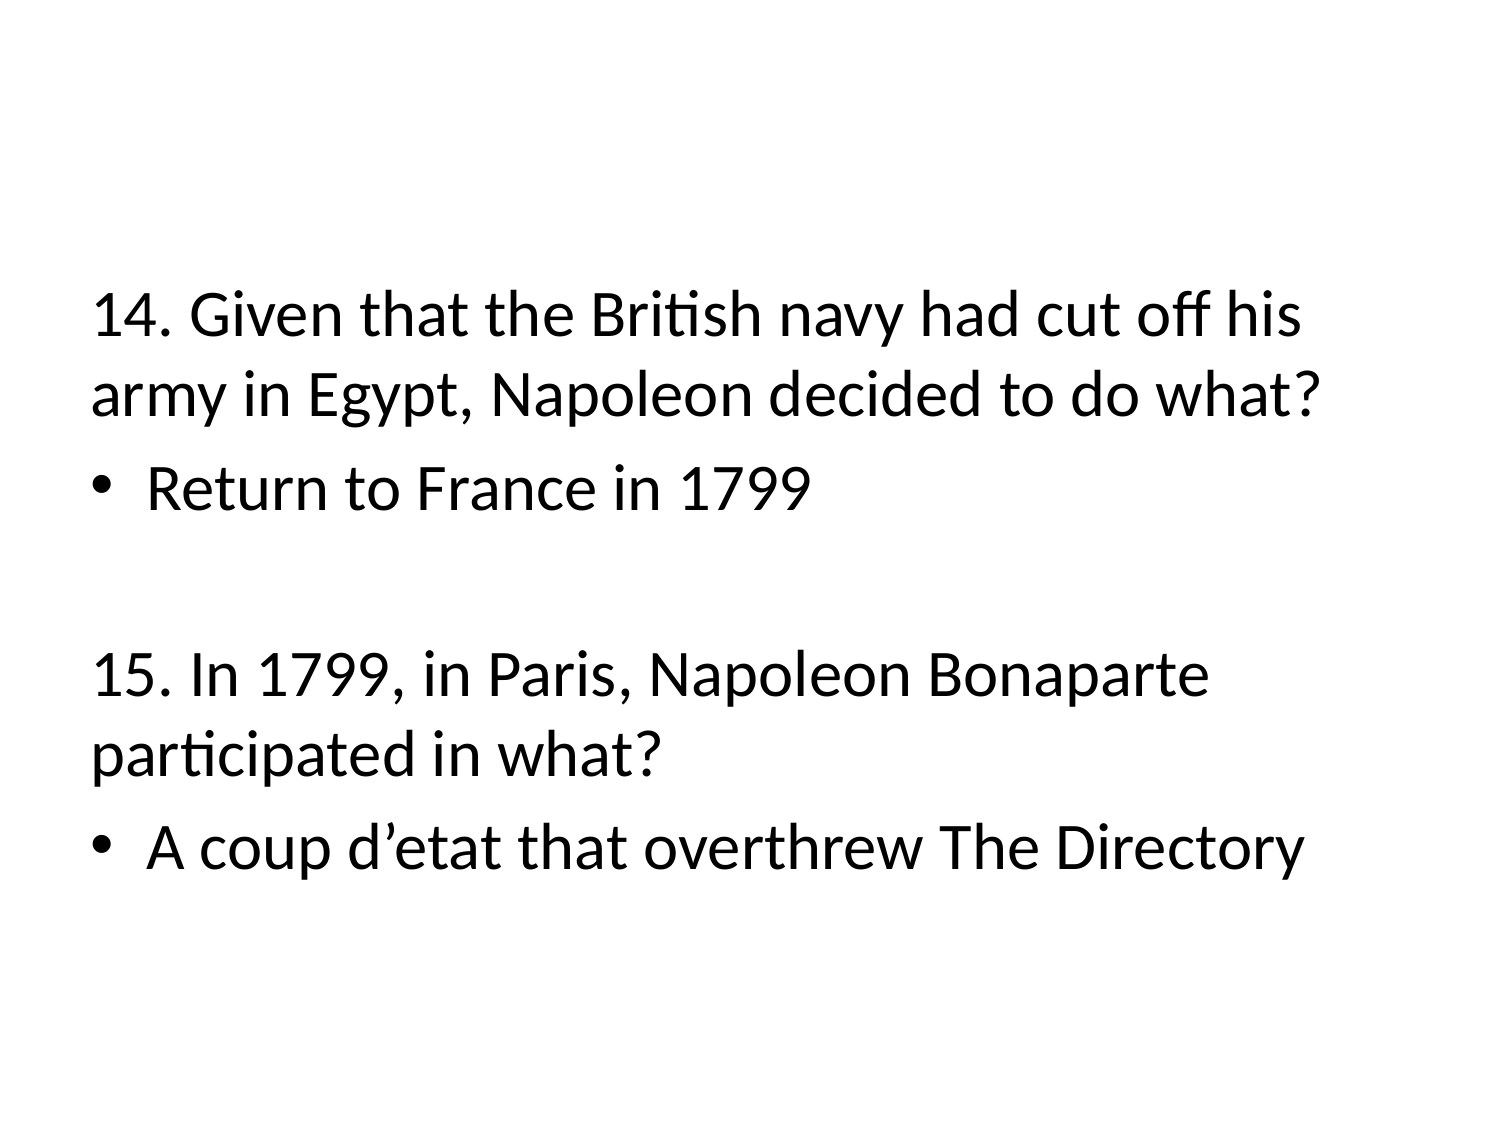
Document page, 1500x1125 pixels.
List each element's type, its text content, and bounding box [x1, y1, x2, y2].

list 14. Given that the British navy had cut off his army in Egypt, Napoleon decided to do what? Return to France in 1799 15. In 1799, in Paris, Napoleon Bonaparte participated in what? A coup d’etat that overthrew The Directory [75, 262, 1425, 1005]
